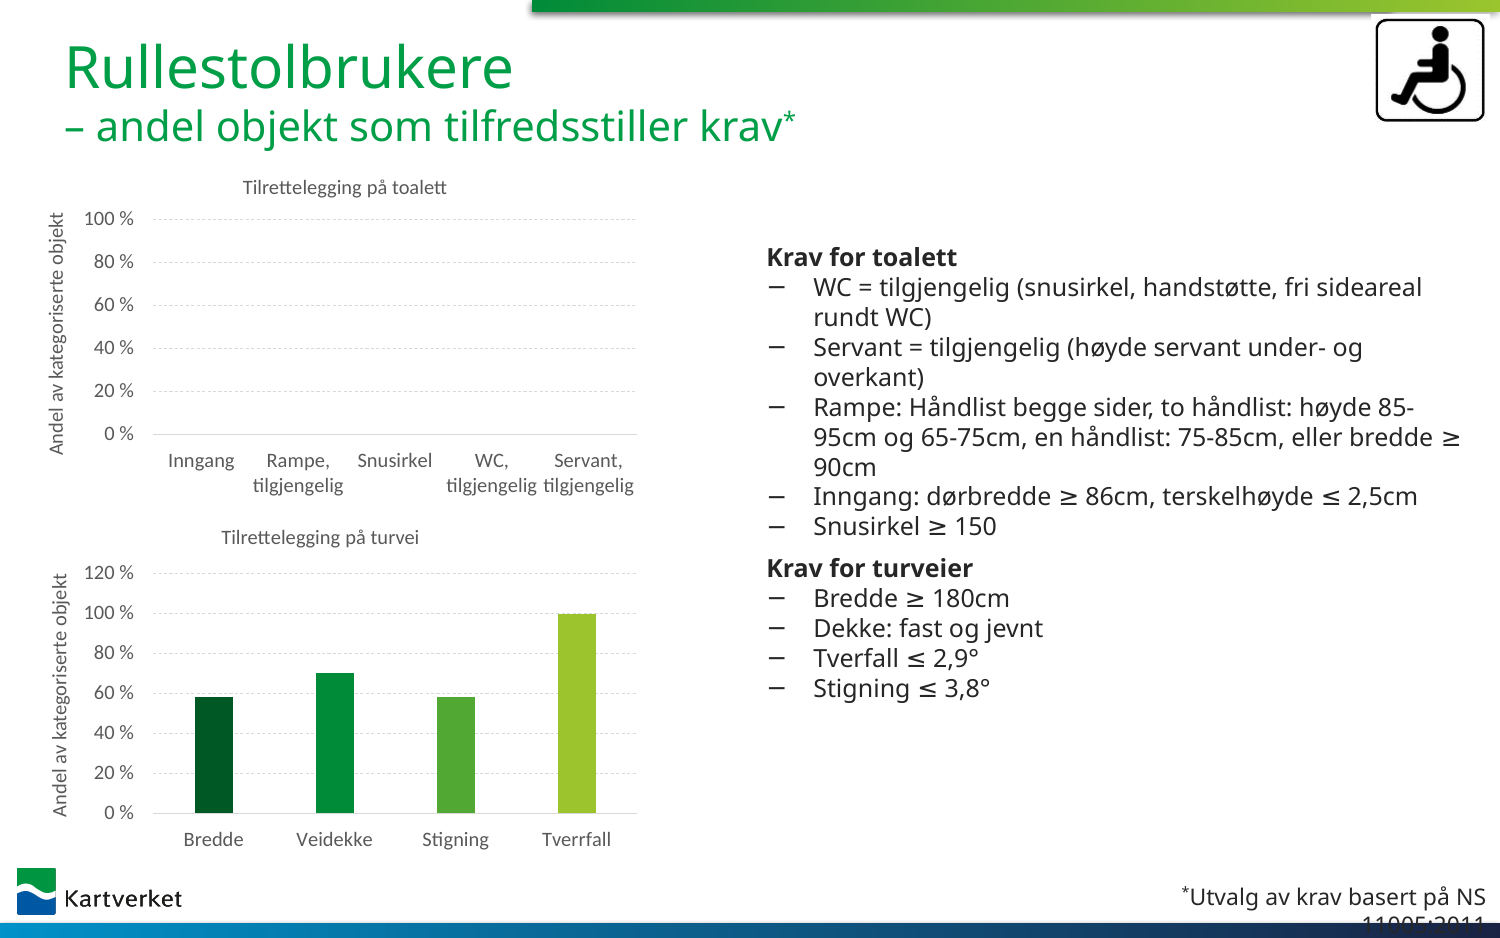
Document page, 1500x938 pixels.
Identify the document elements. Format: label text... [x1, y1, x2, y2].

text_box Rullestolbrukere – andel objekt som tilfredsstiller krav* [49, 14, 1431, 158]
text_box *Utvalg av krav basert på NS 11005:2011 [1068, 873, 1500, 938]
picture [1371, 13, 1491, 127]
picture [41, 520, 650, 859]
text_box Krav for toalett WC = tilgjengelig (snusirkel, handstøtte, fri sideareal rundt WC) Servant = tilgjengelig (høyde servant under- og overkant) Rampe: Håndlist begge sider, to håndlist: høyde 85-95cm og 65-75cm, en håndlist: 75-85cm, eller bredde ≥ 90cm Inngang: dørbredde ≥ 86cm, terskelhøyde ≤ 2,5cm Snusirkel ≥ 150 [751, 234, 1483, 545]
picture [41, 166, 650, 505]
text_box Krav for turveier Bredde ≥ 180cm Dekke: fast og jevnt Tverfall ≤ 2,9° Stigning ≤ 3,8° [751, 545, 1483, 710]
